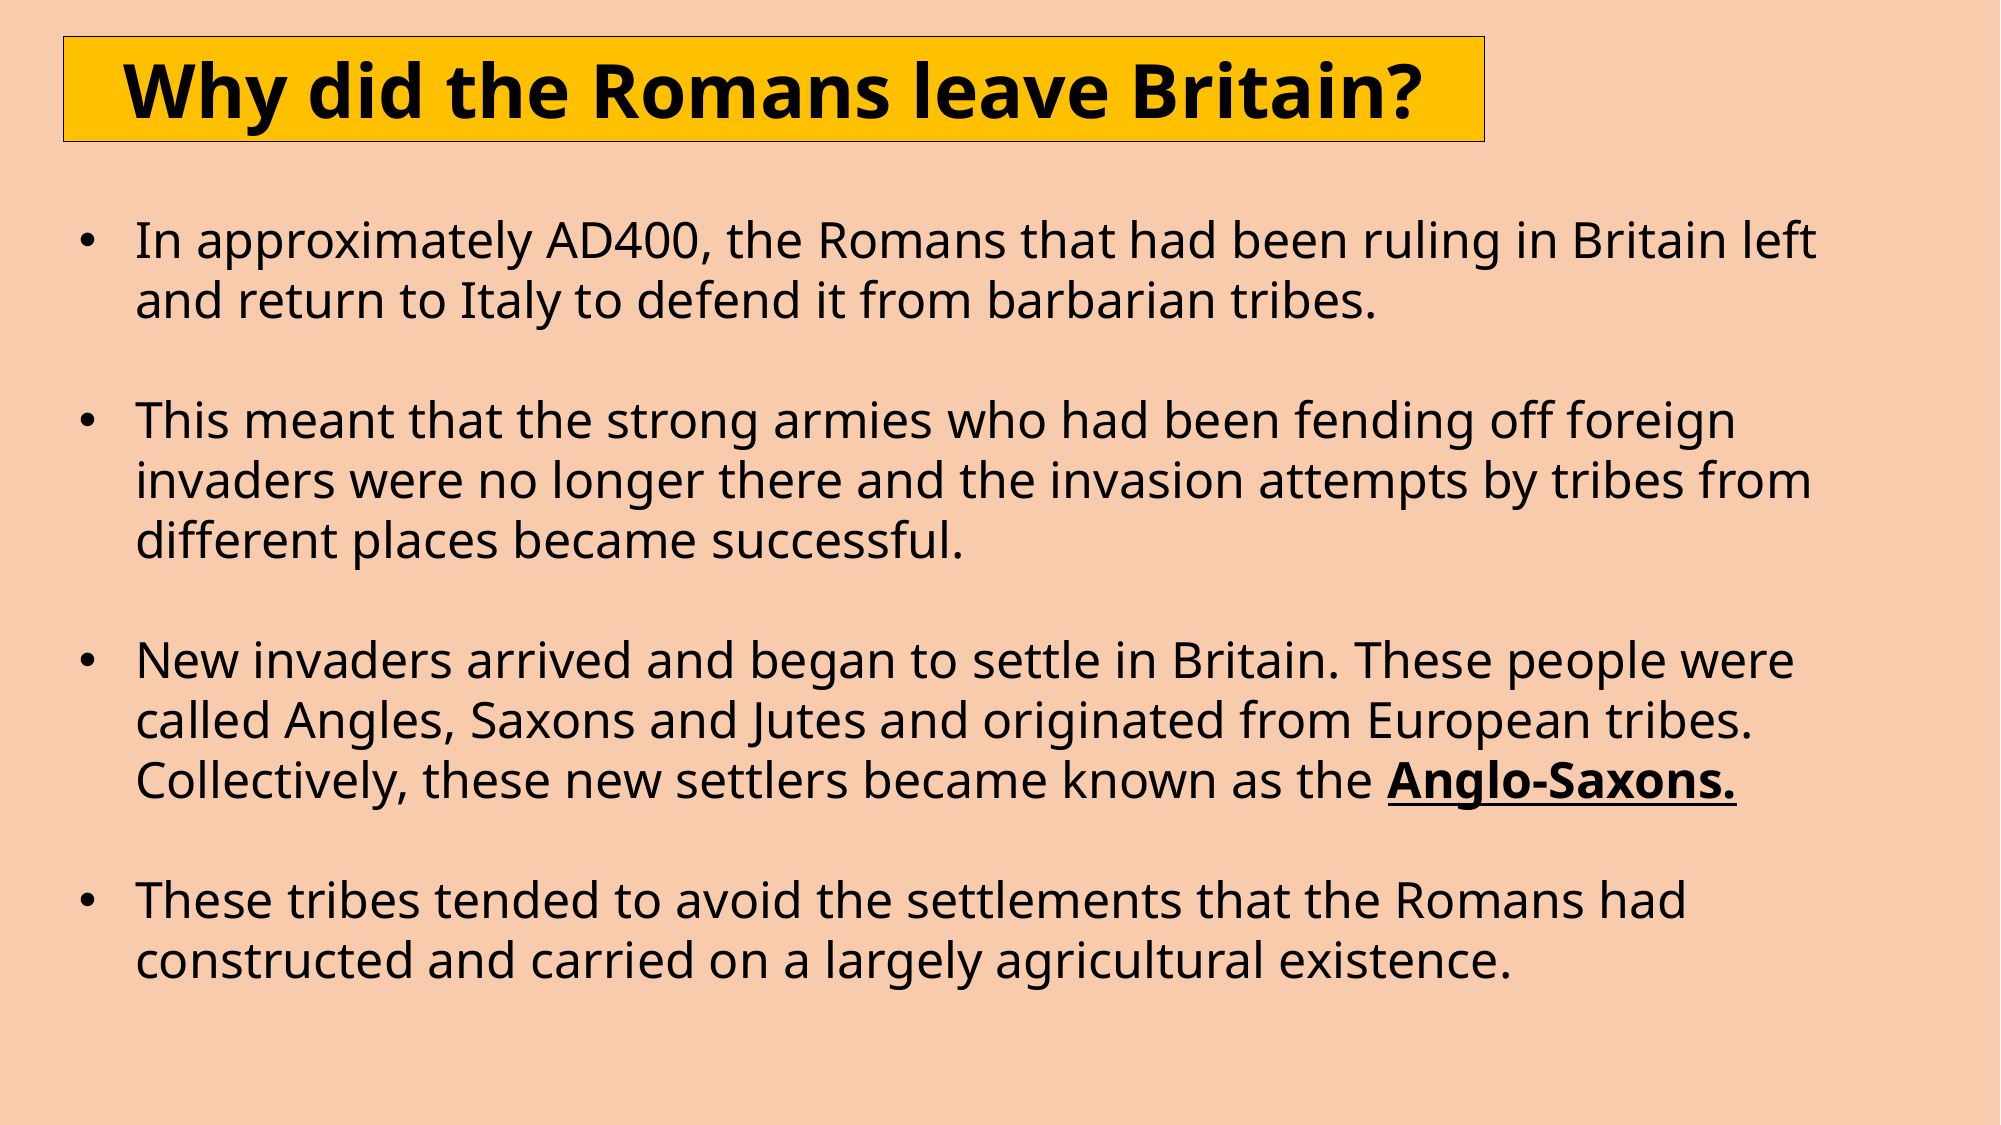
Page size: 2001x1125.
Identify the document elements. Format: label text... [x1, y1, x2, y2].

text_box In approximately AD400, the Romans that had been ruling in Britain left and return to Italy to defend it from barbarian tribes. This meant that the strong armies who had been fending off foreign invaders were no longer there and the invasion attempts by tribes from different places became successful. New invaders arrived and began to settle in Britain. These people were called Angles, Saxons and Jutes and originated from European tribes. Collectively, these new settlers became known as the Anglo-Saxons. These tribes tended to avoid the settlements that the Romans had constructed and carried on a largely agricultural existence. [63, 201, 1867, 997]
text_box Why did the Romans leave Britain? [63, 36, 1485, 142]
